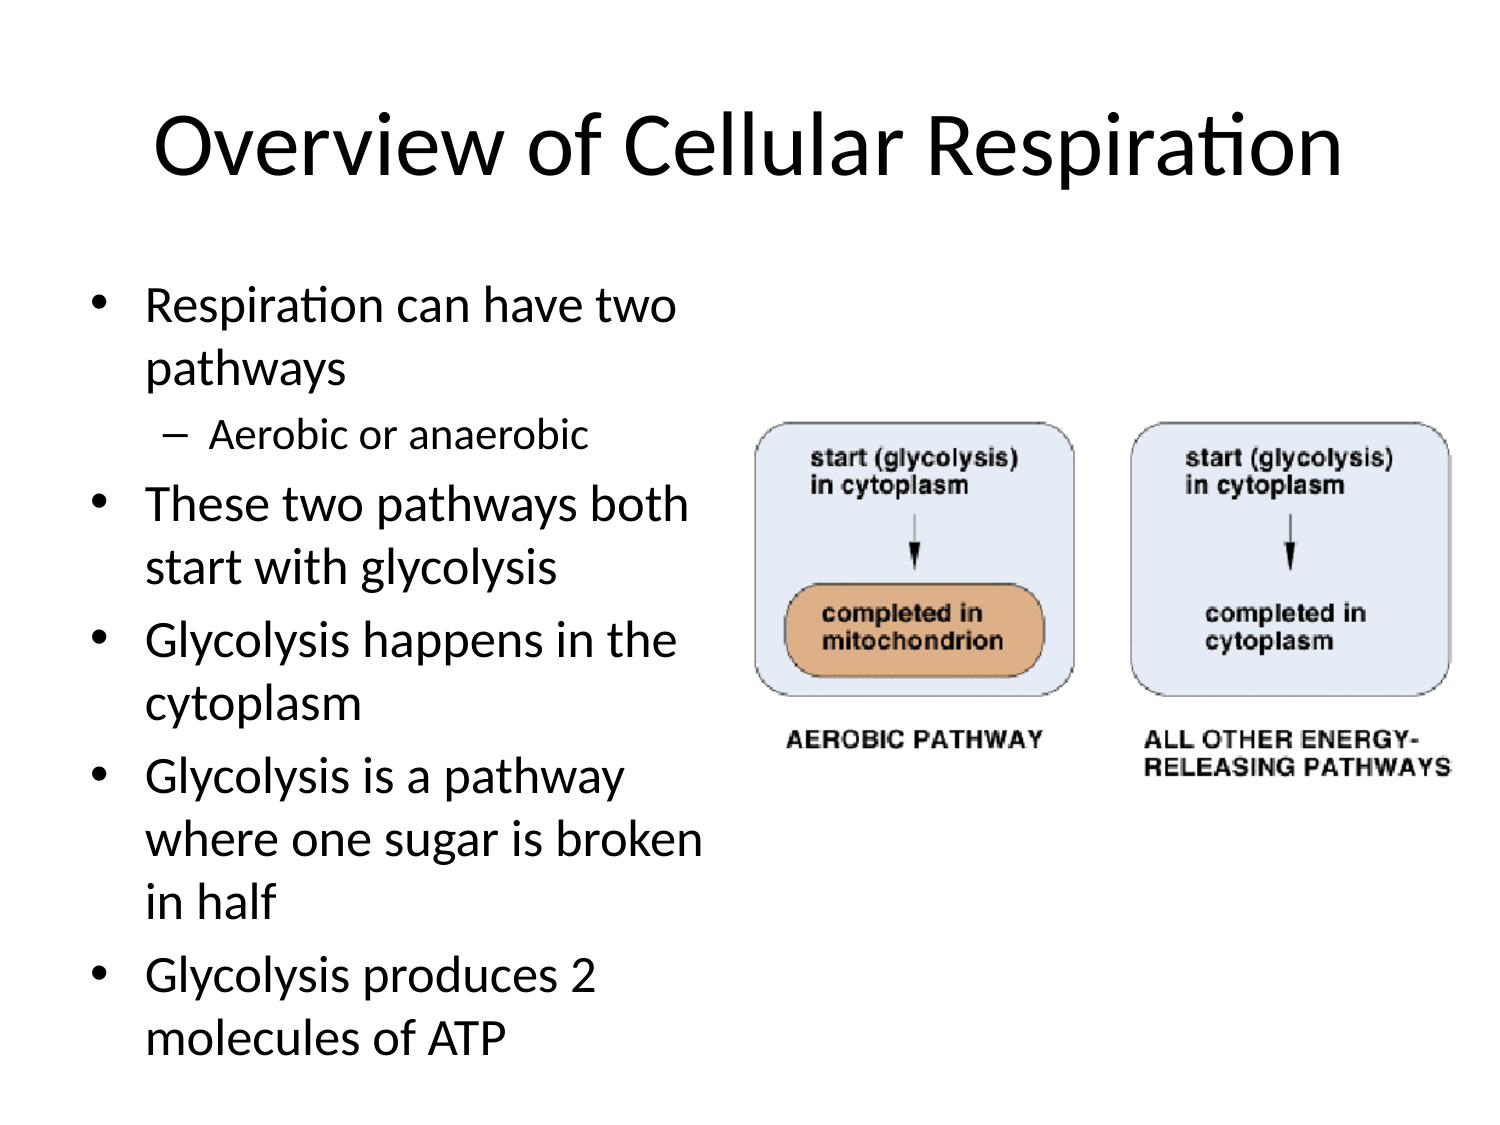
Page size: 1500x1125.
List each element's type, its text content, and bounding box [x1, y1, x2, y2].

title Overview of Cellular Respiration [75, 45, 1425, 233]
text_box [749, 412, 1467, 852]
list Respiration can have two pathways Aerobic or anaerobic These two pathways both start with glycolysis Glycolysis happens in the cytoplasm Glycolysis is a pathway where one sugar is broken in half Glycolysis produces 2 molecules of ATP [75, 262, 738, 1075]
